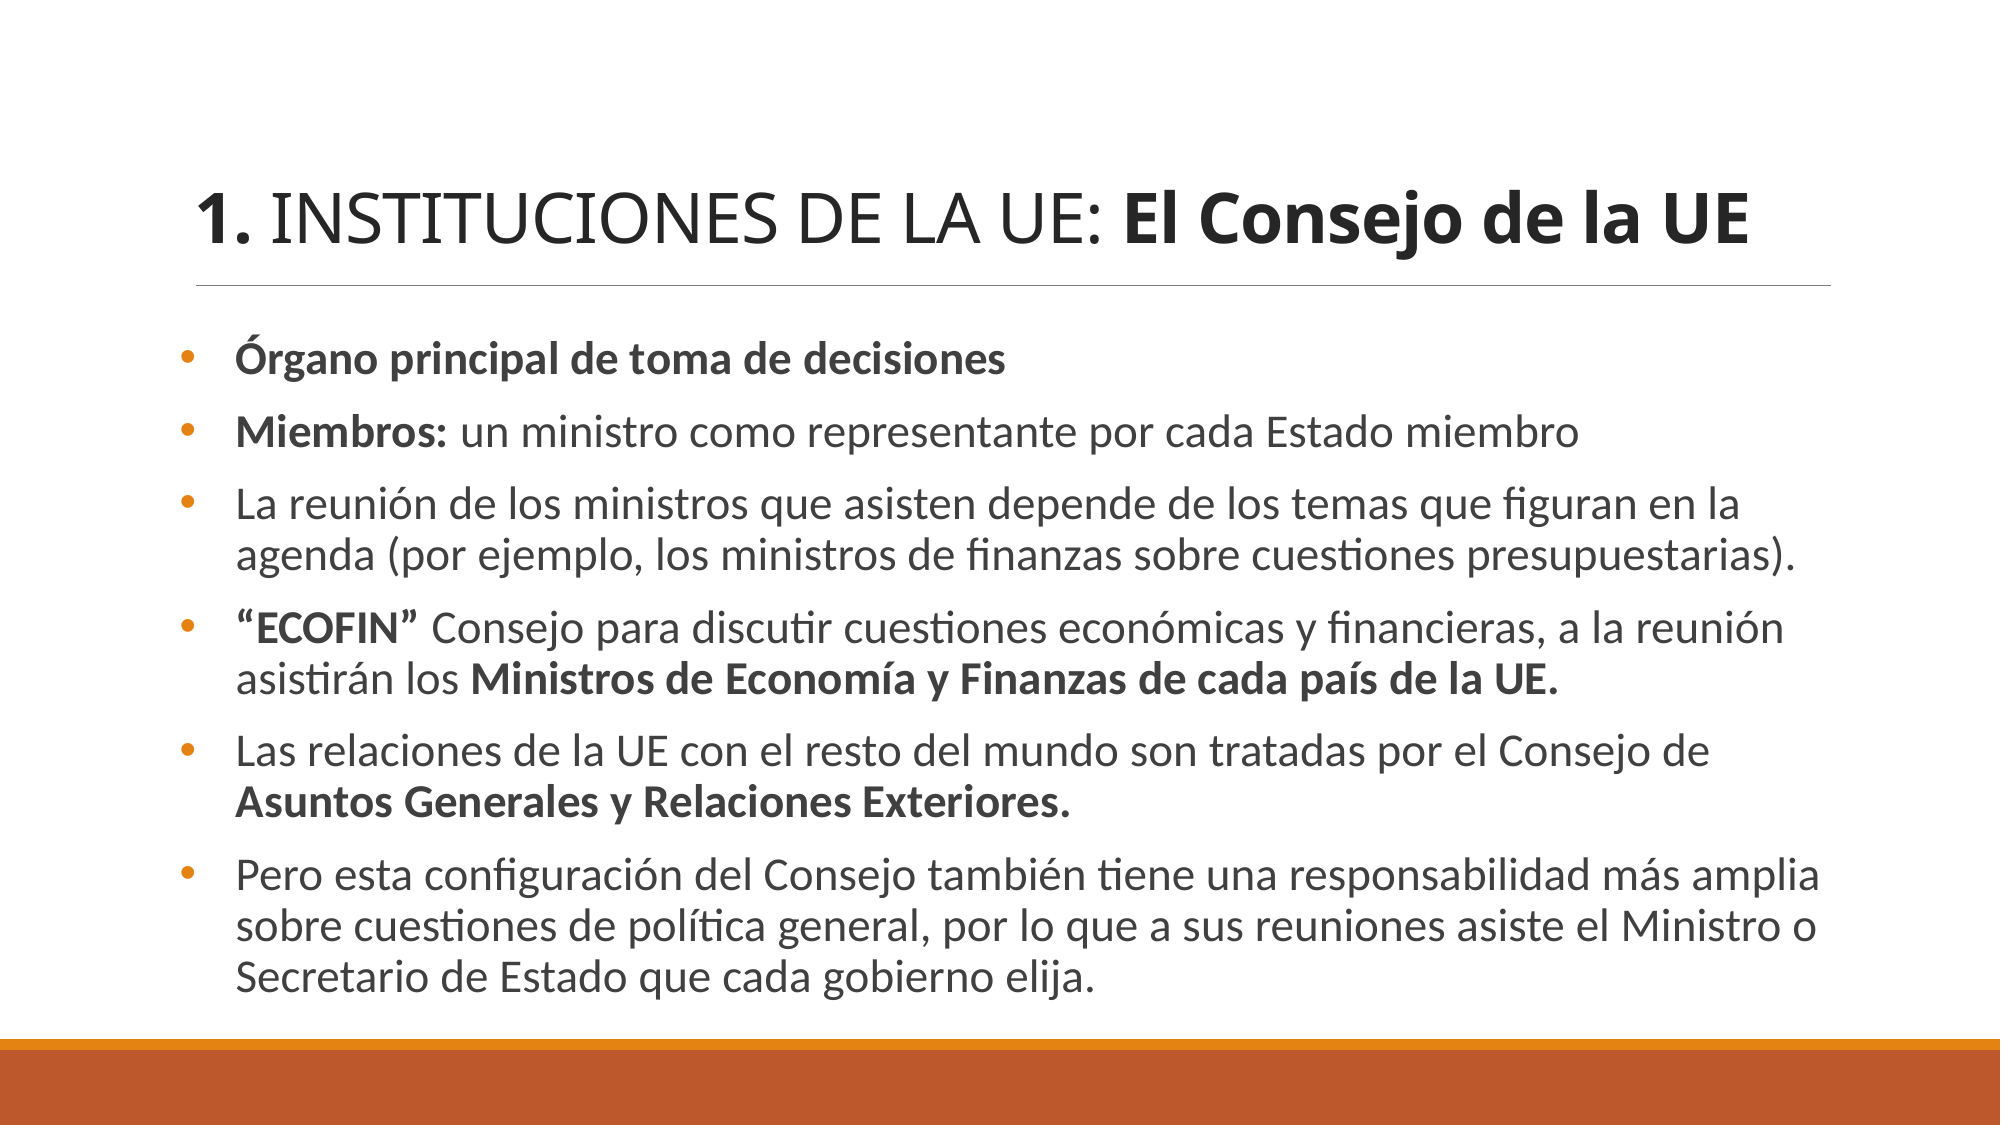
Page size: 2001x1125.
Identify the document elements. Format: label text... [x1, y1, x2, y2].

list Órgano principal de toma de decisiones Miembros: un ministro como representante por cada Estado miembro La reunión de los ministros que asisten depende de los temas que figuran en la agenda (por ejemplo, los ministros de finanzas sobre cuestiones presupuestarias). “ECOFIN” Consejo para discutir cuestiones económicas y financieras, a la reunión asistirán los Ministros de Economía y Finanzas de cada país de la UE. Las relaciones de la UE con el resto del mundo son tratadas por el Consejo de Asuntos Generales y Relaciones Exteriores. Pero esta configuración del Consejo también tiene una responsabilidad más amplia sobre cuestiones de política general, por lo que a sus reuniones asiste el Ministro o Secretario de Estado que cada gobierno elija. [179, 326, 1830, 1024]
text_box 1. INSTITUCIONES DE LA UE: El Consejo de la UE [179, 149, 1839, 265]
